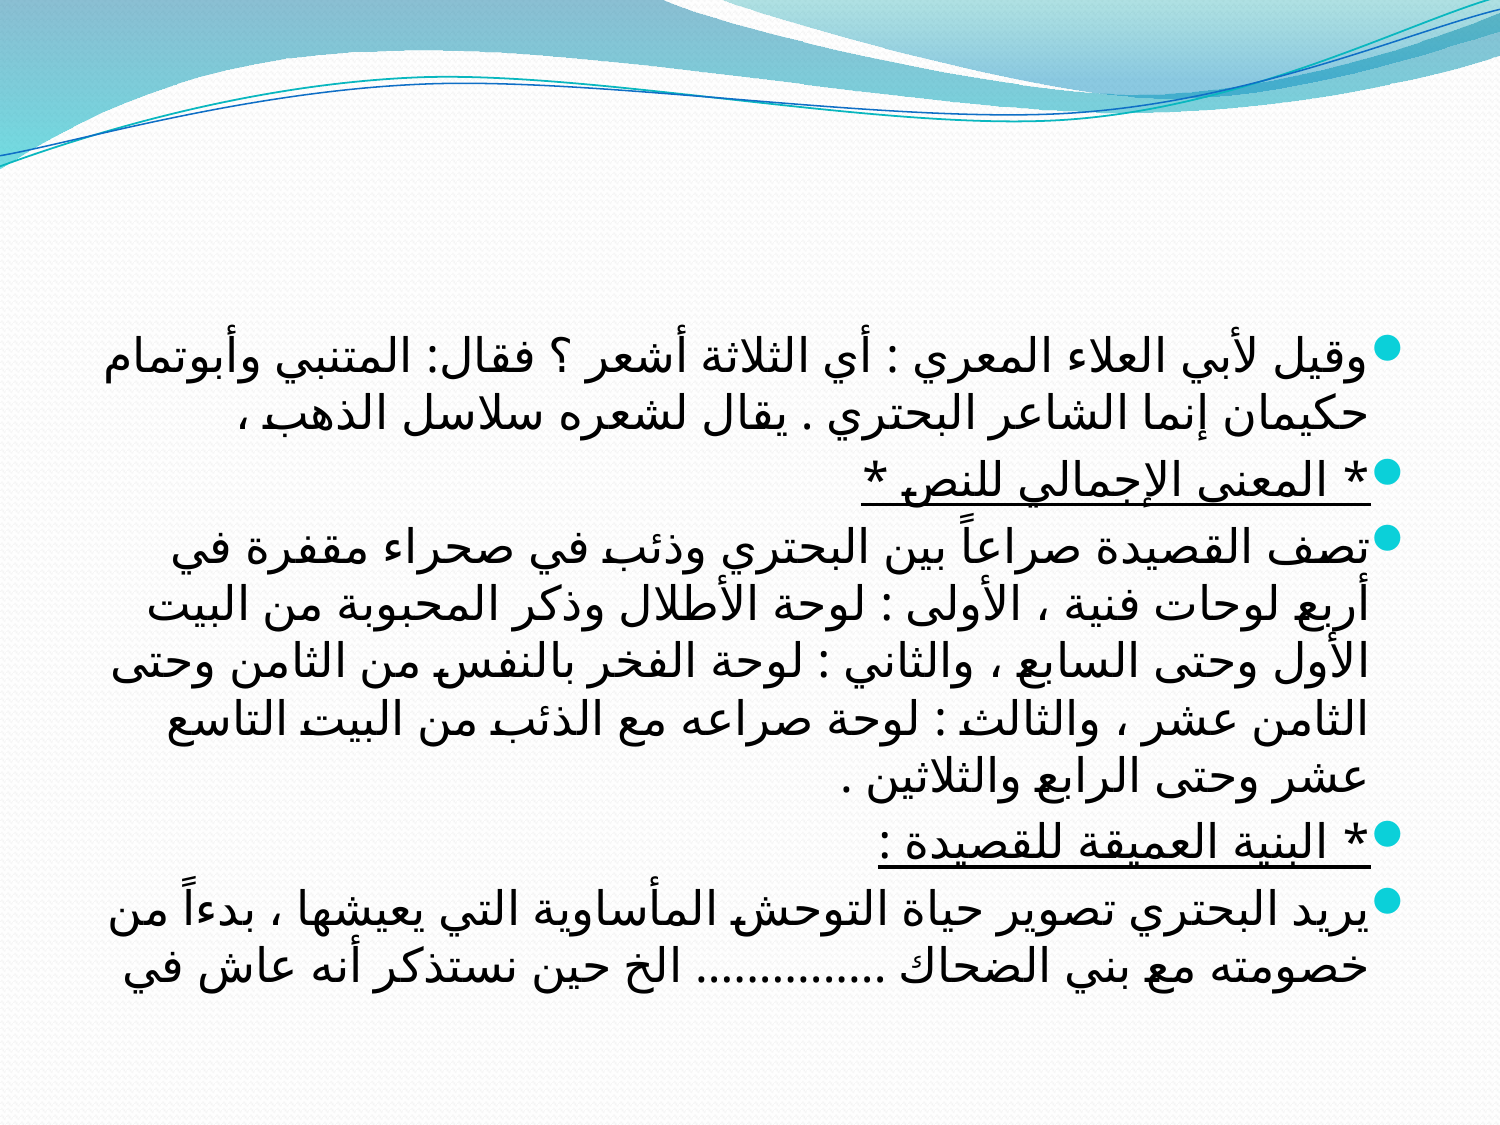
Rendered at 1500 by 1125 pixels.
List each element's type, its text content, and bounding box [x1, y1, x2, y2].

list وقيل لأبي العلاء المعري : أي الثلاثة أشعر ؟ فقال: المتنبي وأبوتمام حكيمان إنما الشاعر البحتري . يقال لشعره سلاسل الذهب ، * المعنى الإجمالي للنص * تصف القصيدة صراعاً بين البحتري وذئب في صحراء مقفرة في أربع لوحات فنية ، الأولى : لوحة الأطلال وذكر المحبوبة من البيت الأول وحتى السابع ، والثاني : لوحة الفخر بالنفس من الثامن وحتى الثامن عشر ، والثالث : لوحة صراعه مع الذئب من البيت التاسع عشر وحتى الرابع والثلاثين . * البنية العميقة للقصيدة : يريد البحتري تصوير حياة التوحش المأساوية التي يعيشها ، بدءاً من خصومته مع بني الضحاك ............... الخ حين نستذكر أنه عاش في [75, 317, 1425, 1038]
